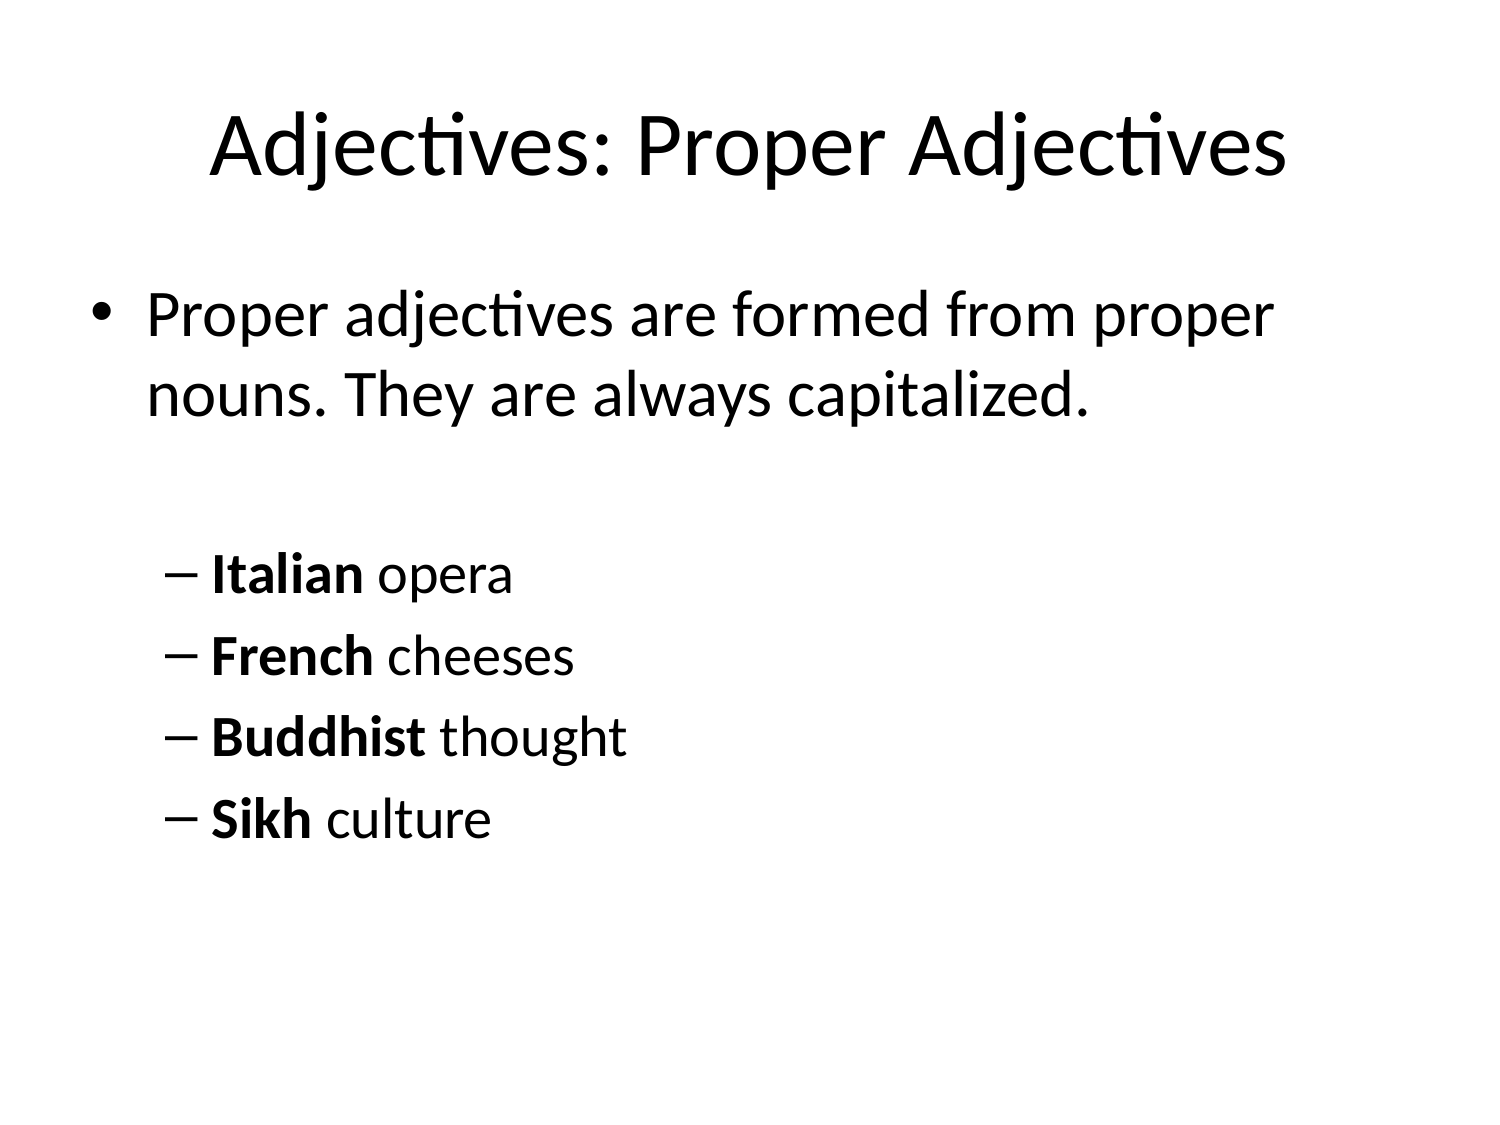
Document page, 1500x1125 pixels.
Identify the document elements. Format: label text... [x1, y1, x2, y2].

title Adjectives: Proper Adjectives [75, 45, 1425, 233]
list Proper adjectives are formed from proper nouns. They are always capitalized. Italian opera French cheeses Buddhist thought Sikh culture [75, 262, 1425, 1005]
